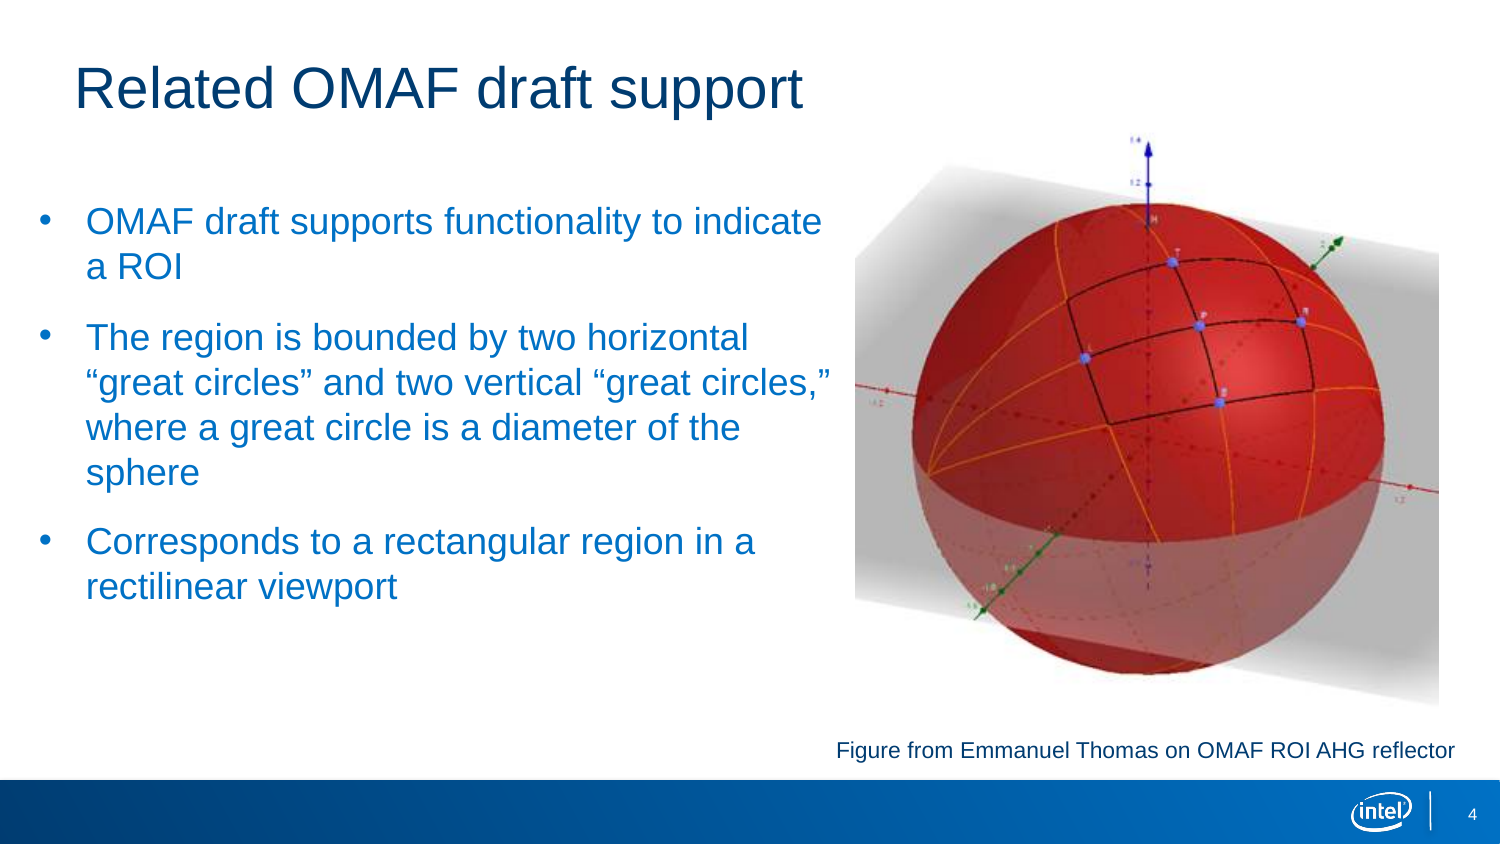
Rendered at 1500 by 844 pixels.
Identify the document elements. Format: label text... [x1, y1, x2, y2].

title Related OMAF draft support [74, 50, 1425, 194]
list OMAF draft supports functionality to indicate a ROI The region is bounded by two horizontal “great circles” and two vertical “great circles,” where a great circle is a diameter of the sphere Corresponds to a rectangular region in a rectilinear viewport [38, 197, 836, 760]
picture [855, 107, 1439, 717]
slide_number 4 [1127, 791, 1478, 837]
text_box Figure from Emmanuel Thomas on OMAF ROI AHG reflector [836, 735, 1478, 764]
